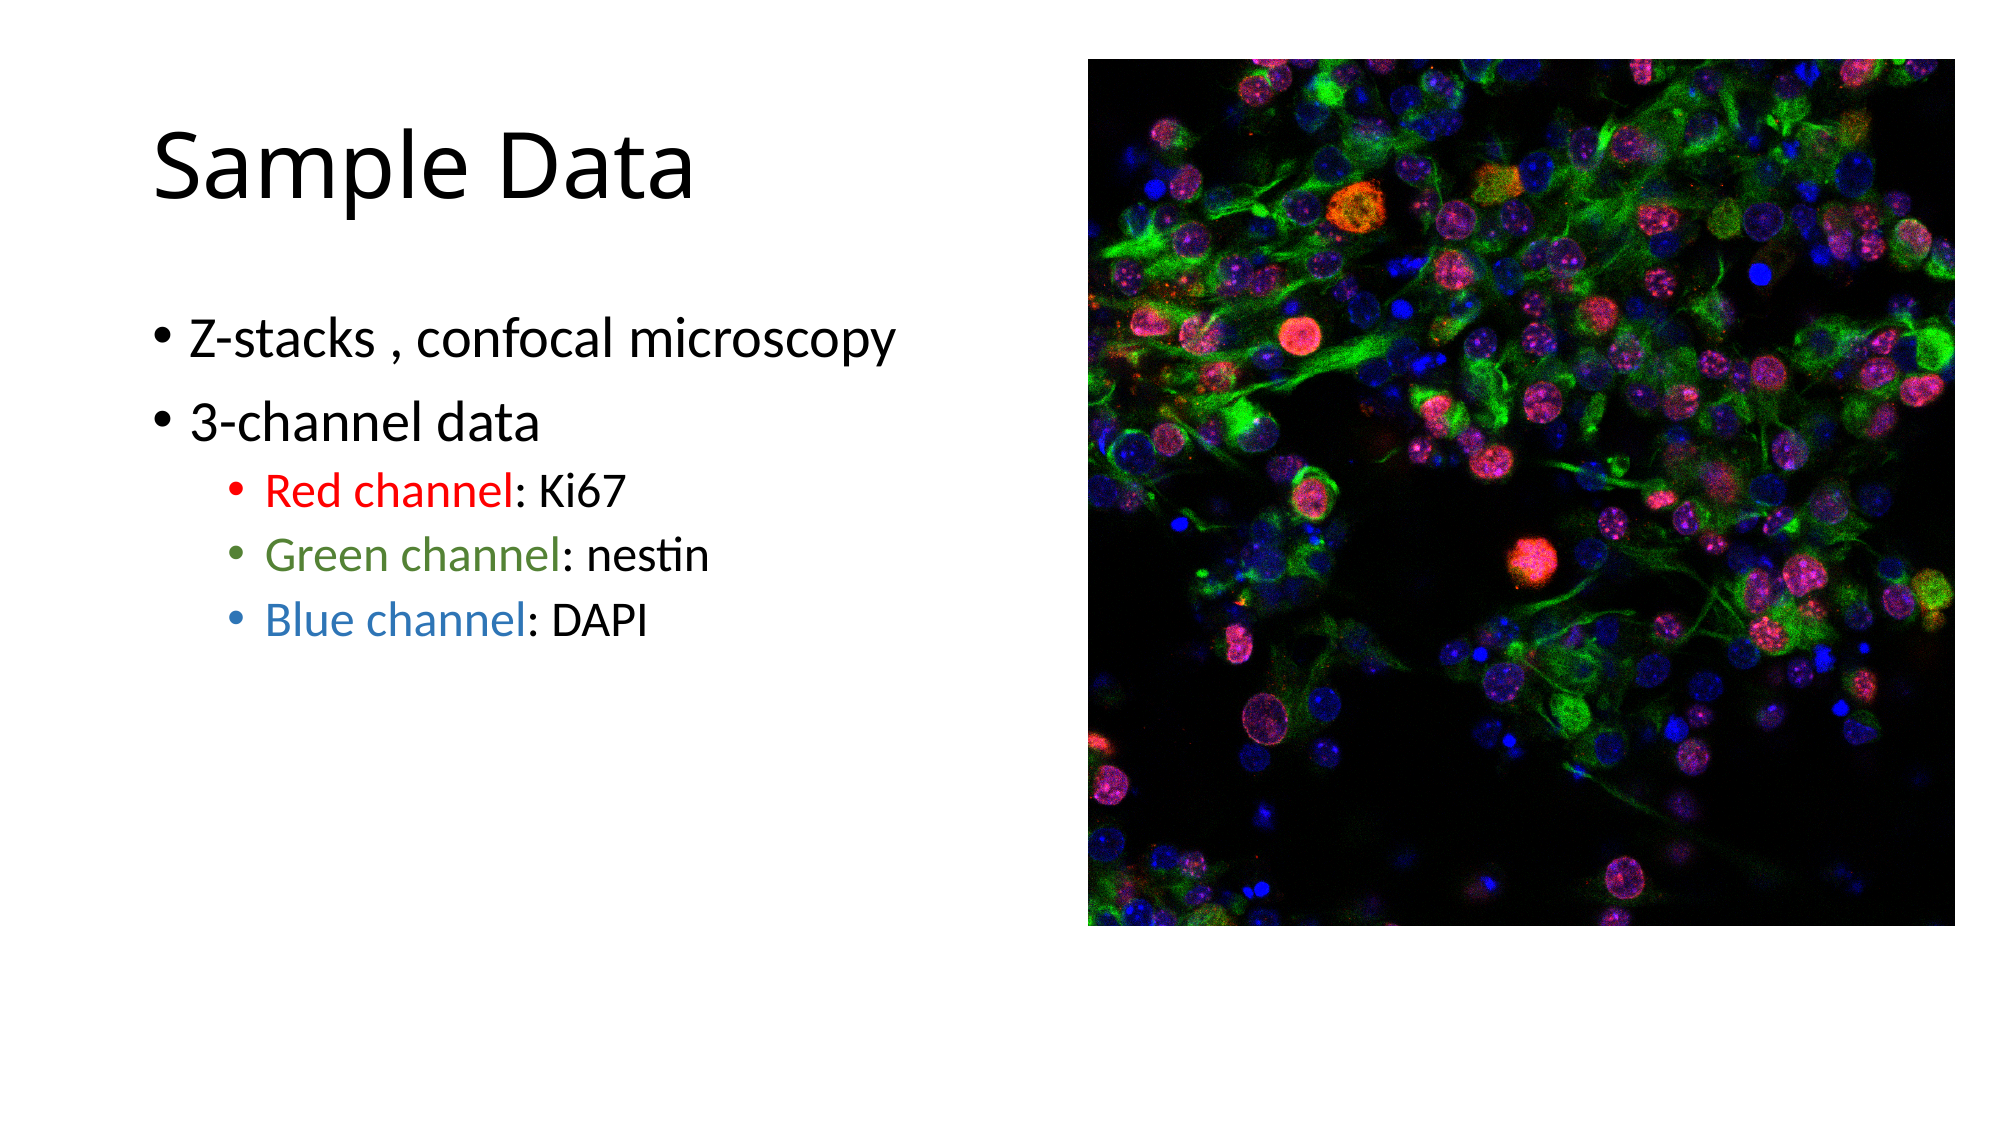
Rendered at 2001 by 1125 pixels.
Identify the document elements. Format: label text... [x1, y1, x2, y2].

title Sample Data [137, 59, 1088, 278]
picture [1088, 59, 1955, 926]
list Z-stacks , confocal microscopy 3-channel data Red channel: Ki67 Green channel: nestin Blue channel: DAPI [137, 299, 1054, 1014]
